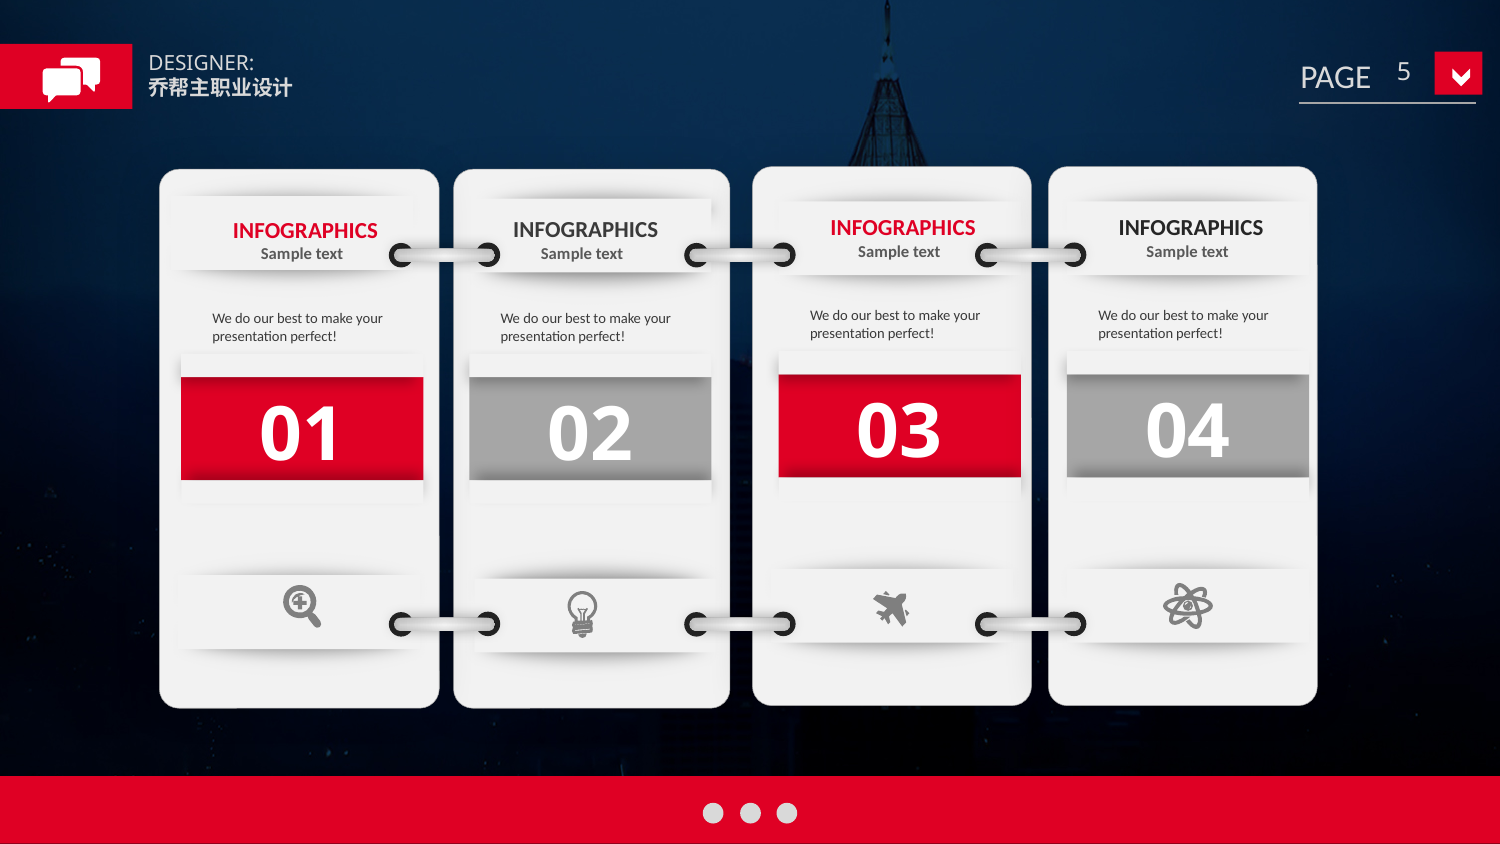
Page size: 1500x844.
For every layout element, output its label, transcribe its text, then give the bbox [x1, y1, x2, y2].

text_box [453, 166, 737, 709]
picture [0, 0, 1500, 776]
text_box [1035, 166, 1341, 706]
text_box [739, 166, 1033, 706]
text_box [683, 611, 796, 637]
text_box DESIGNER: 乔帮主职业设计 [133, 41, 309, 107]
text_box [388, 611, 501, 637]
slide_number 5 [1373, 50, 1435, 96]
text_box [388, 242, 501, 268]
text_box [139, 166, 453, 709]
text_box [683, 242, 796, 268]
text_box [974, 242, 1087, 268]
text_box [974, 611, 1087, 637]
